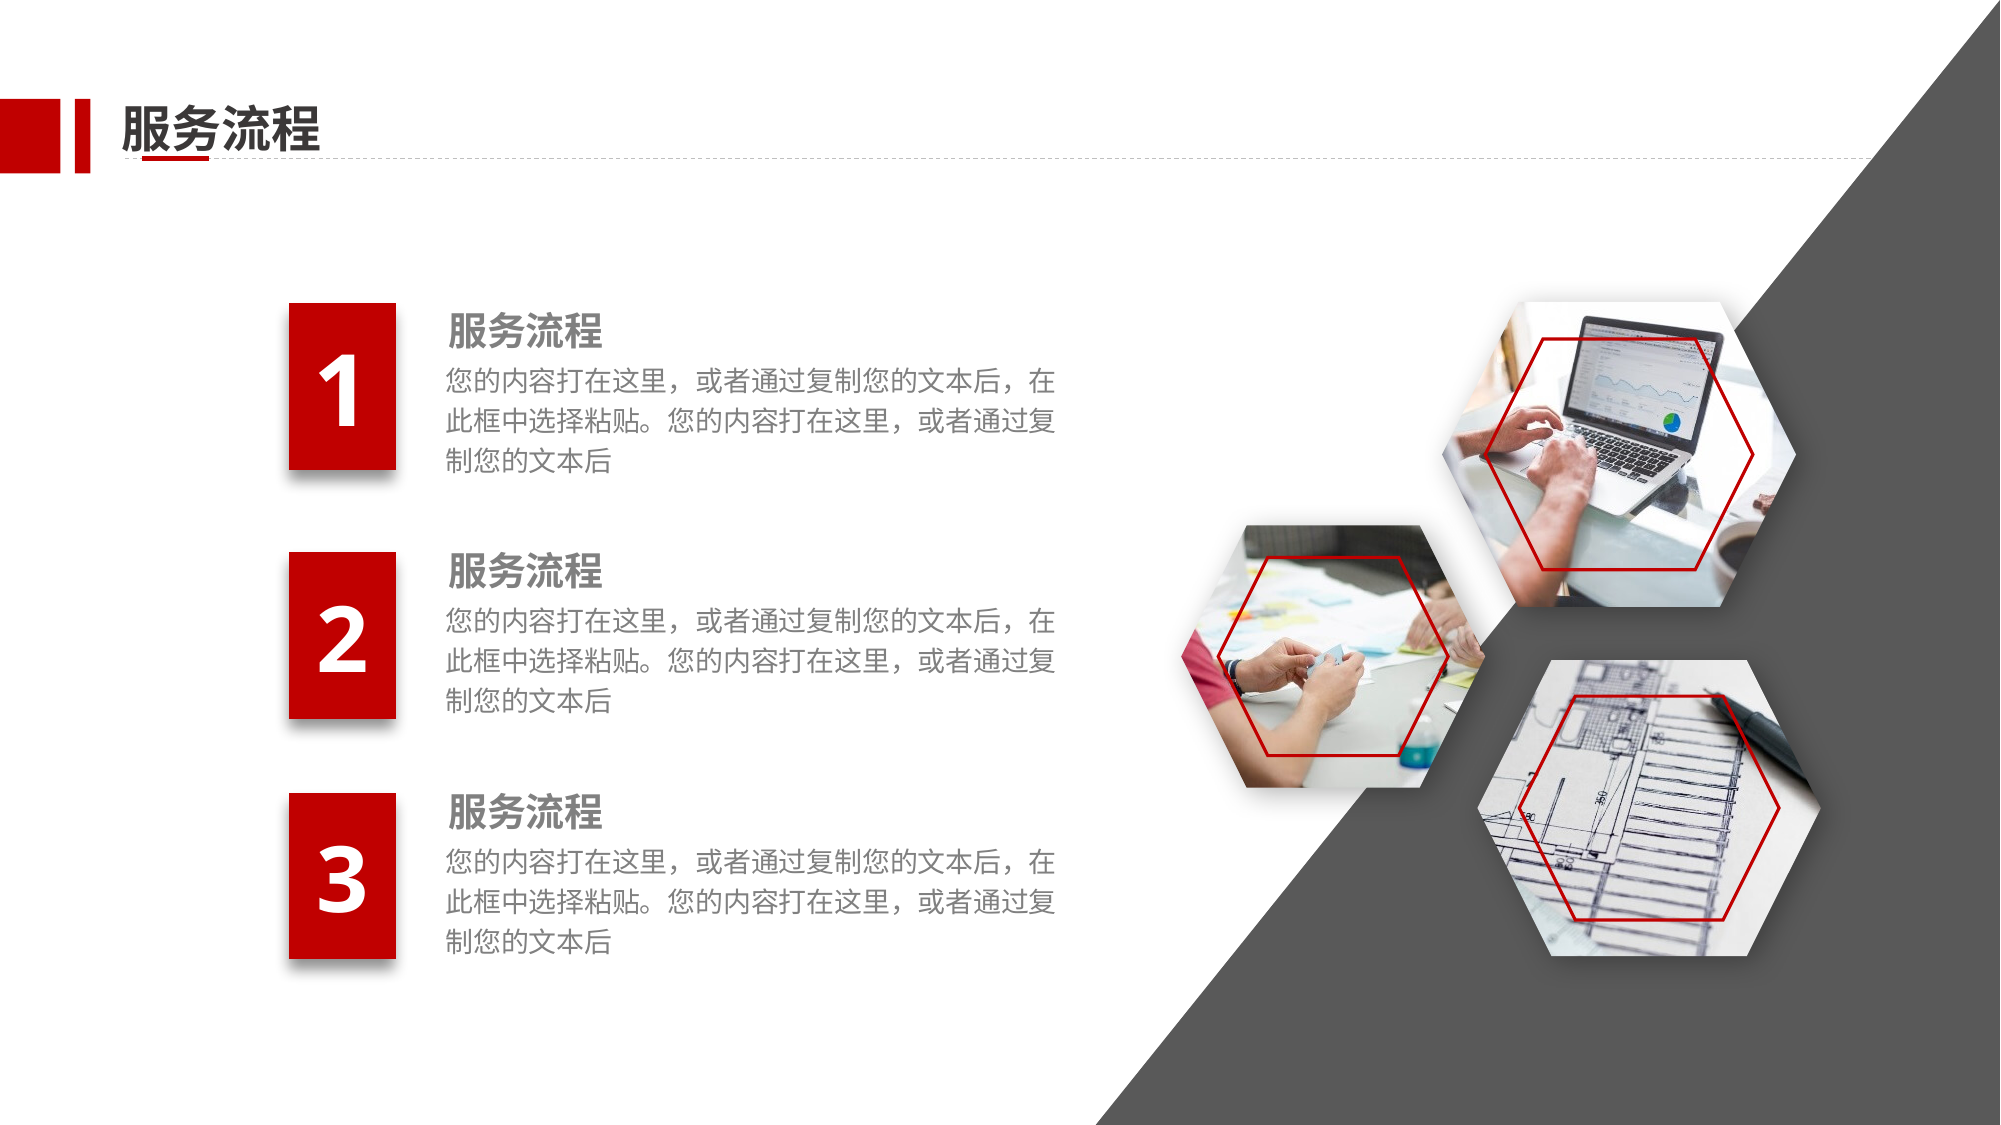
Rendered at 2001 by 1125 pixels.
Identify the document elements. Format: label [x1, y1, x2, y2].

text_box [289, 537, 1083, 718]
text_box [1181, 525, 1486, 788]
text_box [1094, 0, 2000, 1125]
text_box [289, 296, 1083, 470]
text_box [1477, 660, 1821, 957]
text_box [1442, 301, 1797, 608]
text_box [289, 777, 1083, 959]
text_box [0, 72, 1875, 174]
